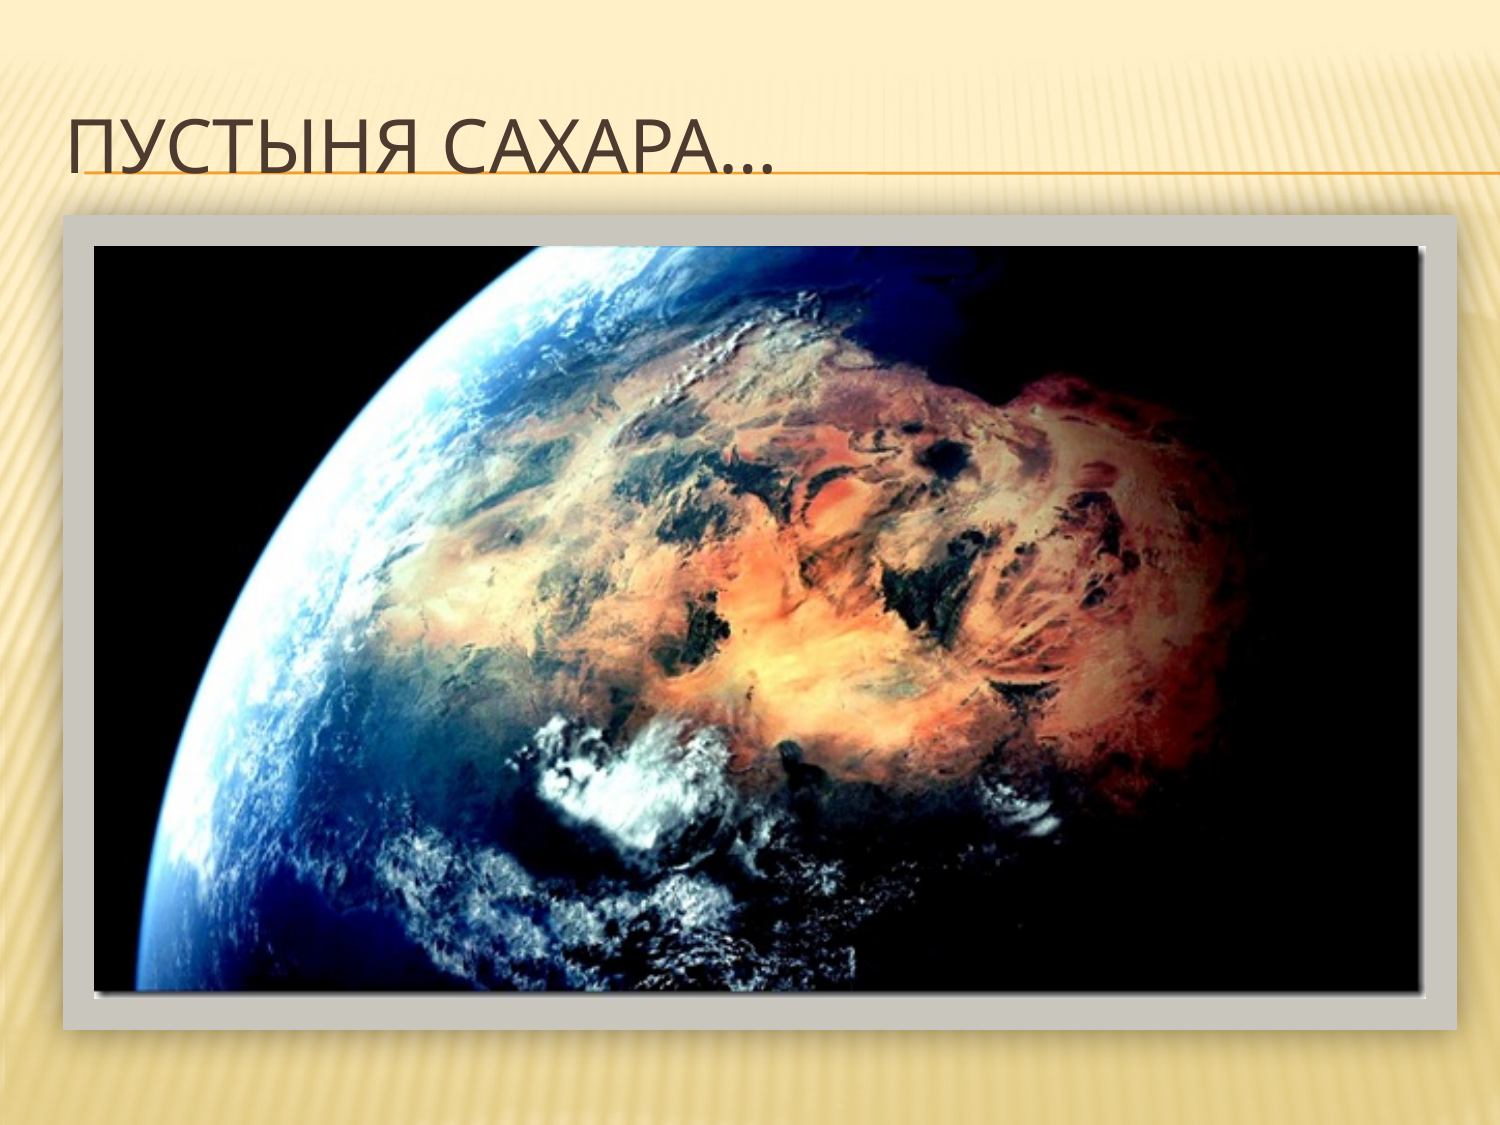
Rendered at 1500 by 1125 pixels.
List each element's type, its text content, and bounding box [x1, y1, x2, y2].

title Пустыня сахара… [50, 75, 1475, 209]
picture [93, 245, 1427, 1000]
